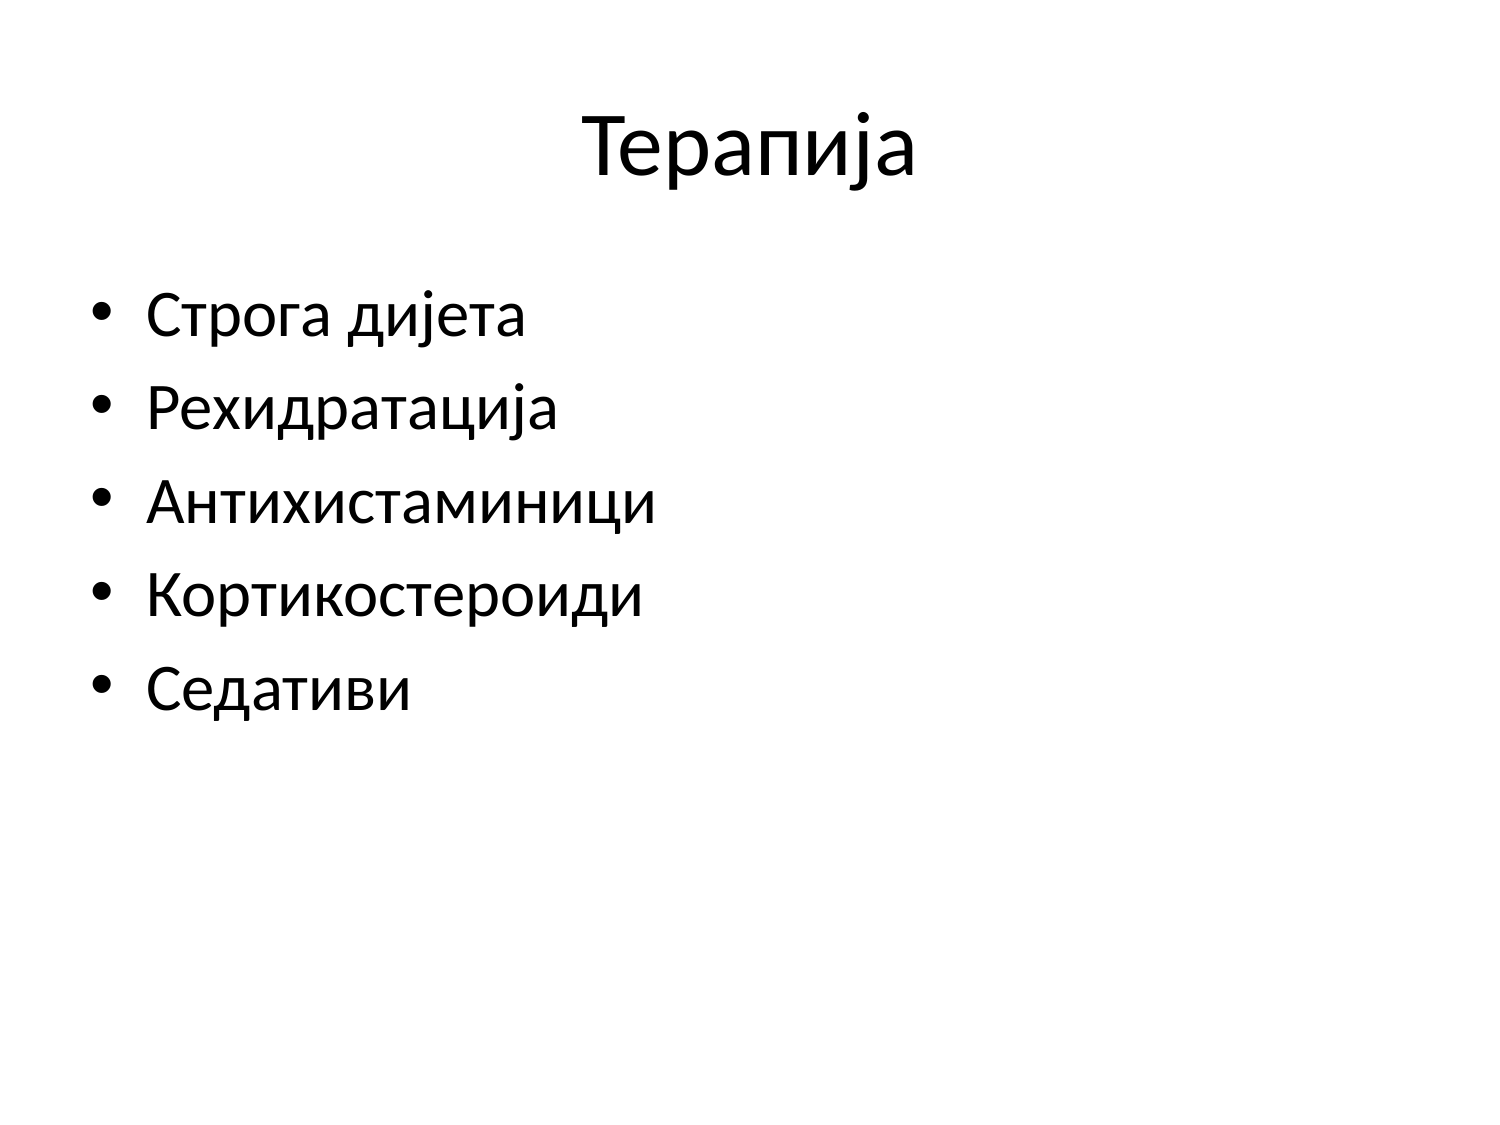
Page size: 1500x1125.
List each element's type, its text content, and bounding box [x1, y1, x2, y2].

title Терапија [75, 45, 1425, 233]
list Строга дијета Рехидратација Антихистаминици Кортикостероиди Седативи [75, 262, 1425, 1005]
